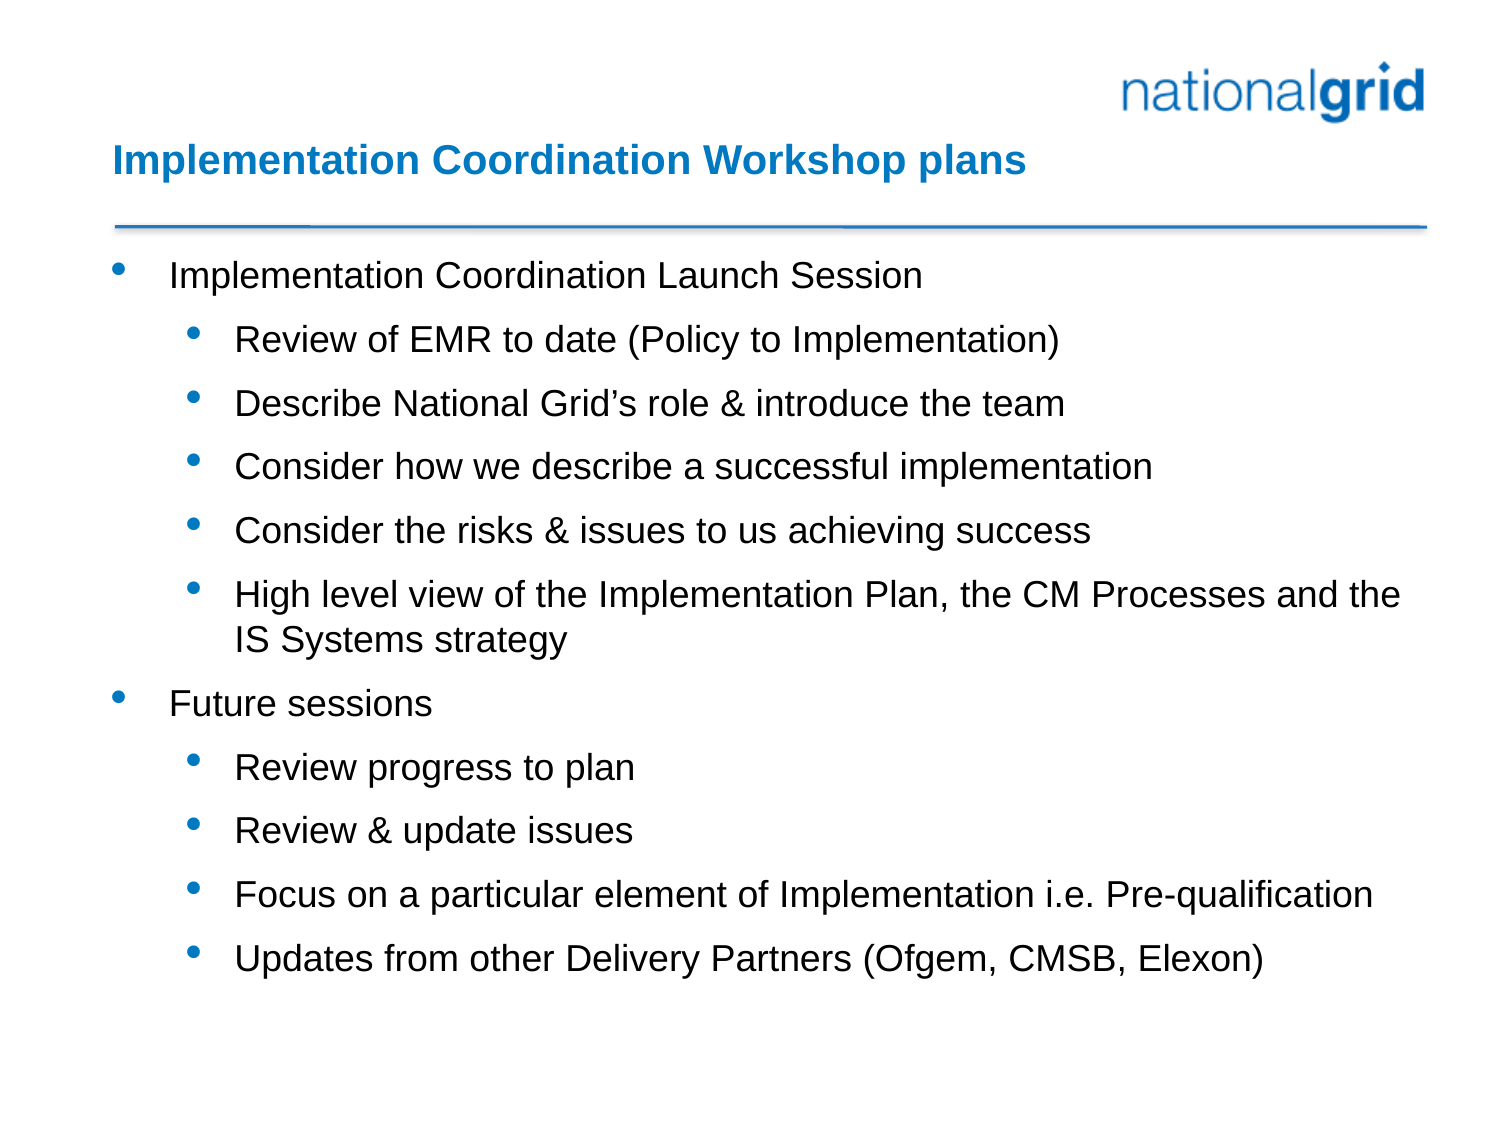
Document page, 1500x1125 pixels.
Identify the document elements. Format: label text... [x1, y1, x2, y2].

title Implementation Coordination Workshop plans [97, 124, 1107, 191]
list Implementation Coordination Launch Session Review of EMR to date (Policy to Implementation) Describe National Grid’s role & introduce the team Consider how we describe a successful implementation Consider the risks & issues to us achieving success High level view of the Implementation Plan, the CM Processes and the IS Systems strategy Future sessions Review progress to plan Review & update issues Focus on a particular element of Implementation i.e. Pre-qualification Updates from other Delivery Partners (Ofgem, CMSB, Elexon) [97, 243, 1425, 1043]
picture [1091, 43, 1449, 173]
